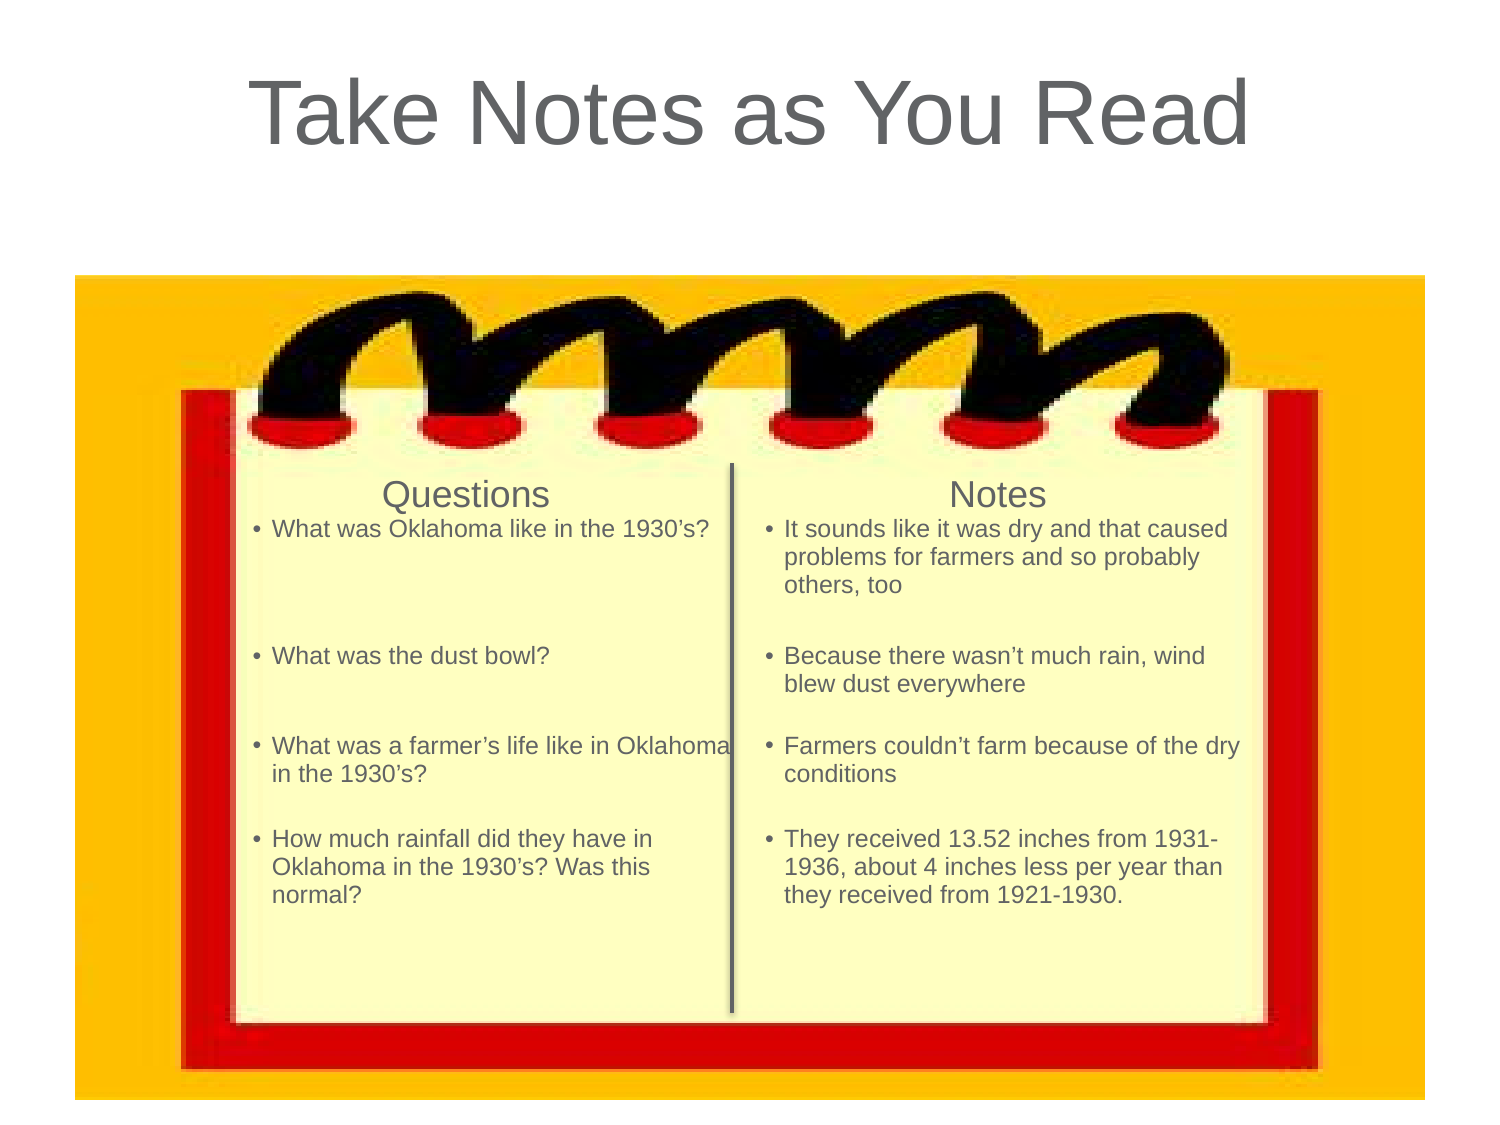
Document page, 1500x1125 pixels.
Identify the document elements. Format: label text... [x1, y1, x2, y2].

title Take Notes as You Read [75, 45, 1425, 233]
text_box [74, 274, 1426, 1101]
